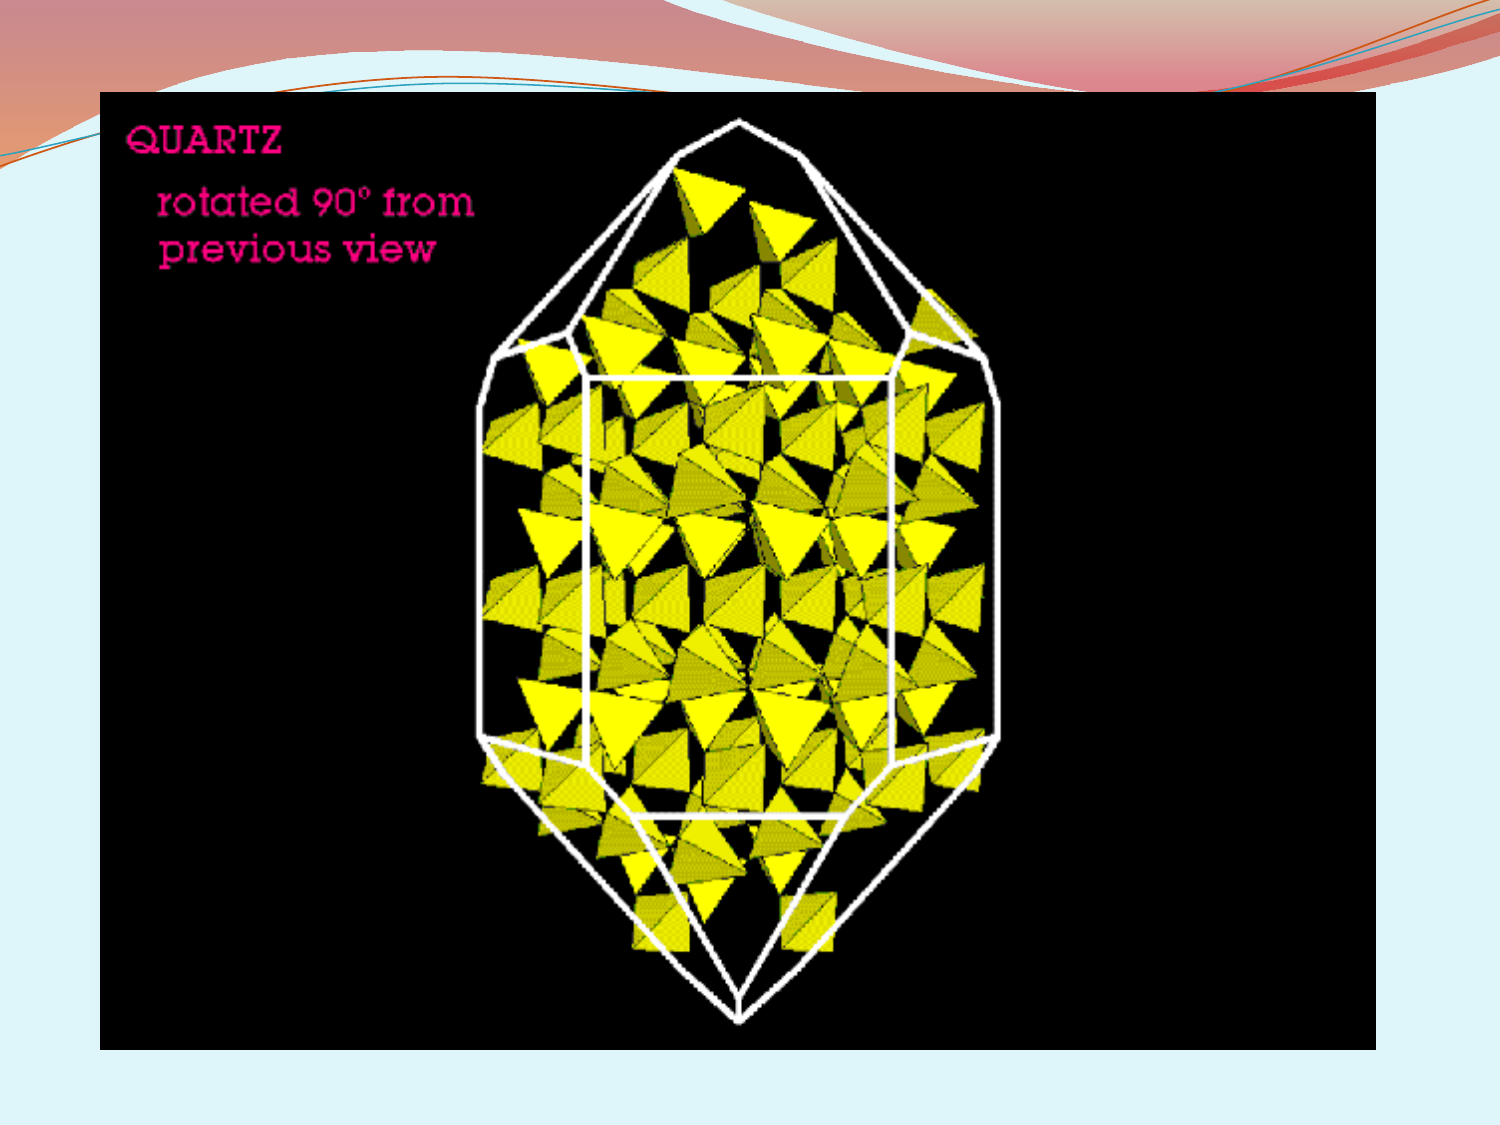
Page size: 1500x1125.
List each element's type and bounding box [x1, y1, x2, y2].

text_box [100, 92, 1377, 1050]
